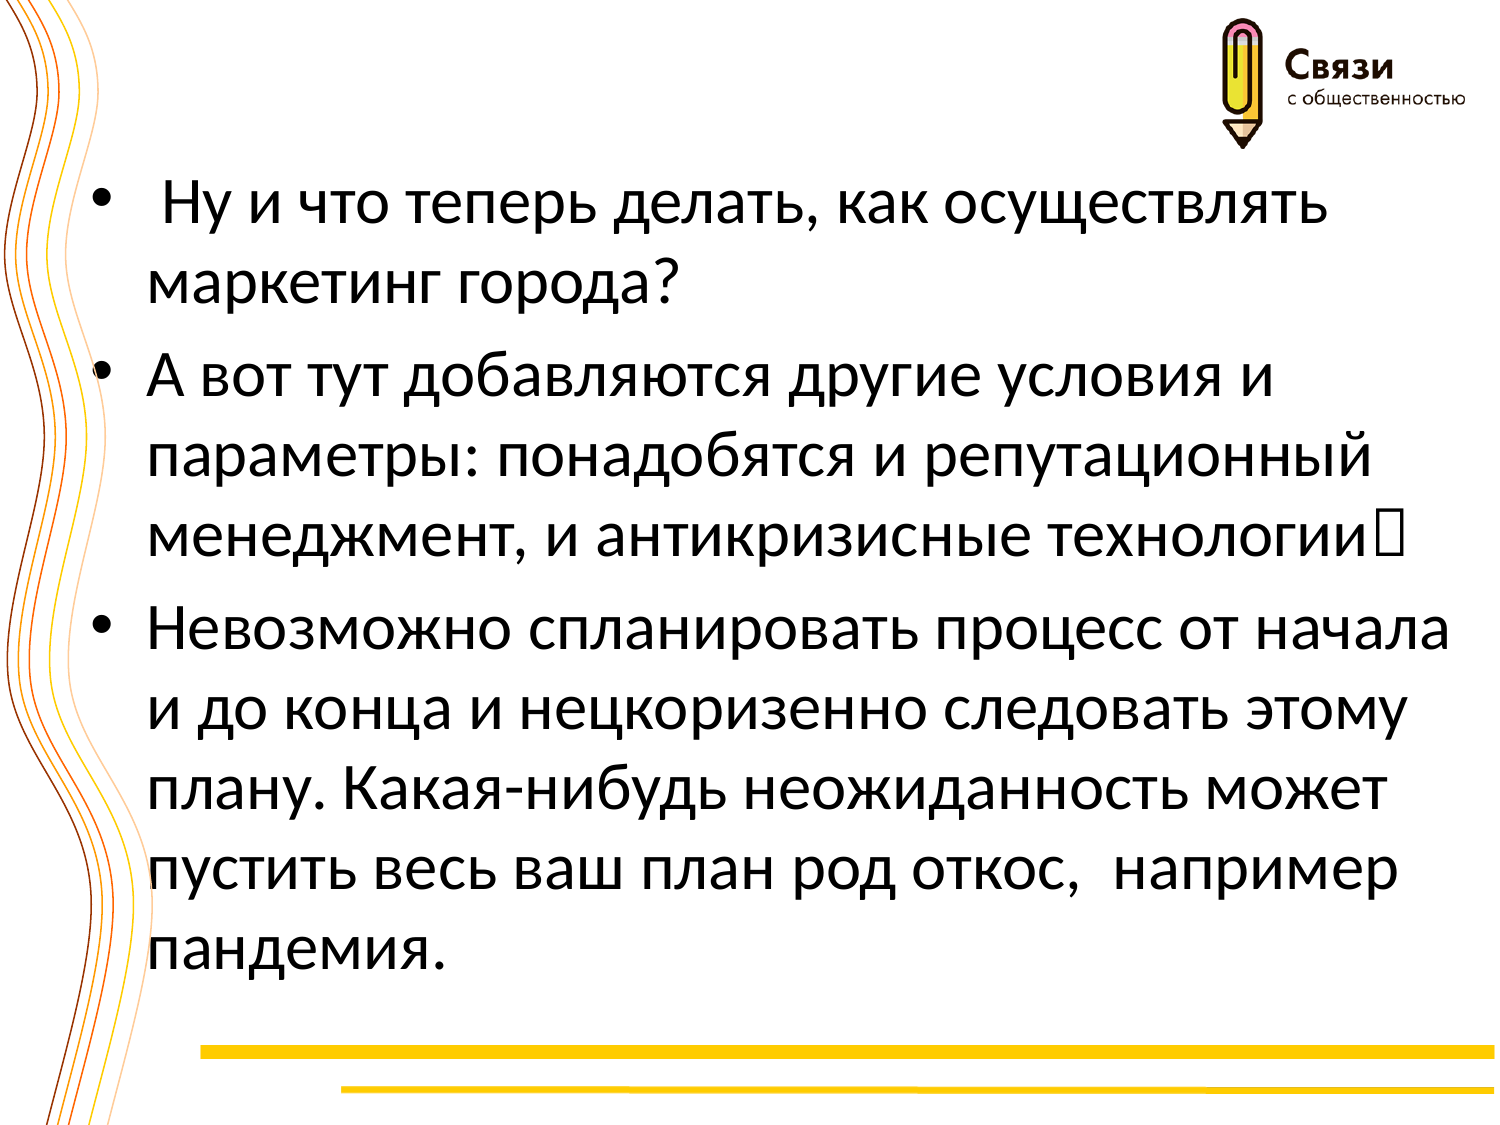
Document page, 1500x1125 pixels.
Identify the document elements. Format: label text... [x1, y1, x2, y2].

list Ну и что теперь делать, как осуществлять маркетинг города? А вот тут добавляются другие условия и параметры: понадобятся и репутационный менеджмент, и антикризисные технологии Невозможно спланировать процесс от начала и до конца и нецкоризенно следовать этому плану. Какая-нибудь неожиданность может пустить весь ваш план род откос, например пандемия. [213, 148, 1472, 1005]
picture [199, 1045, 1495, 1059]
picture [339, 1086, 1495, 1095]
picture [1222, 18, 1472, 150]
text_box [4, 0, 207, 1125]
